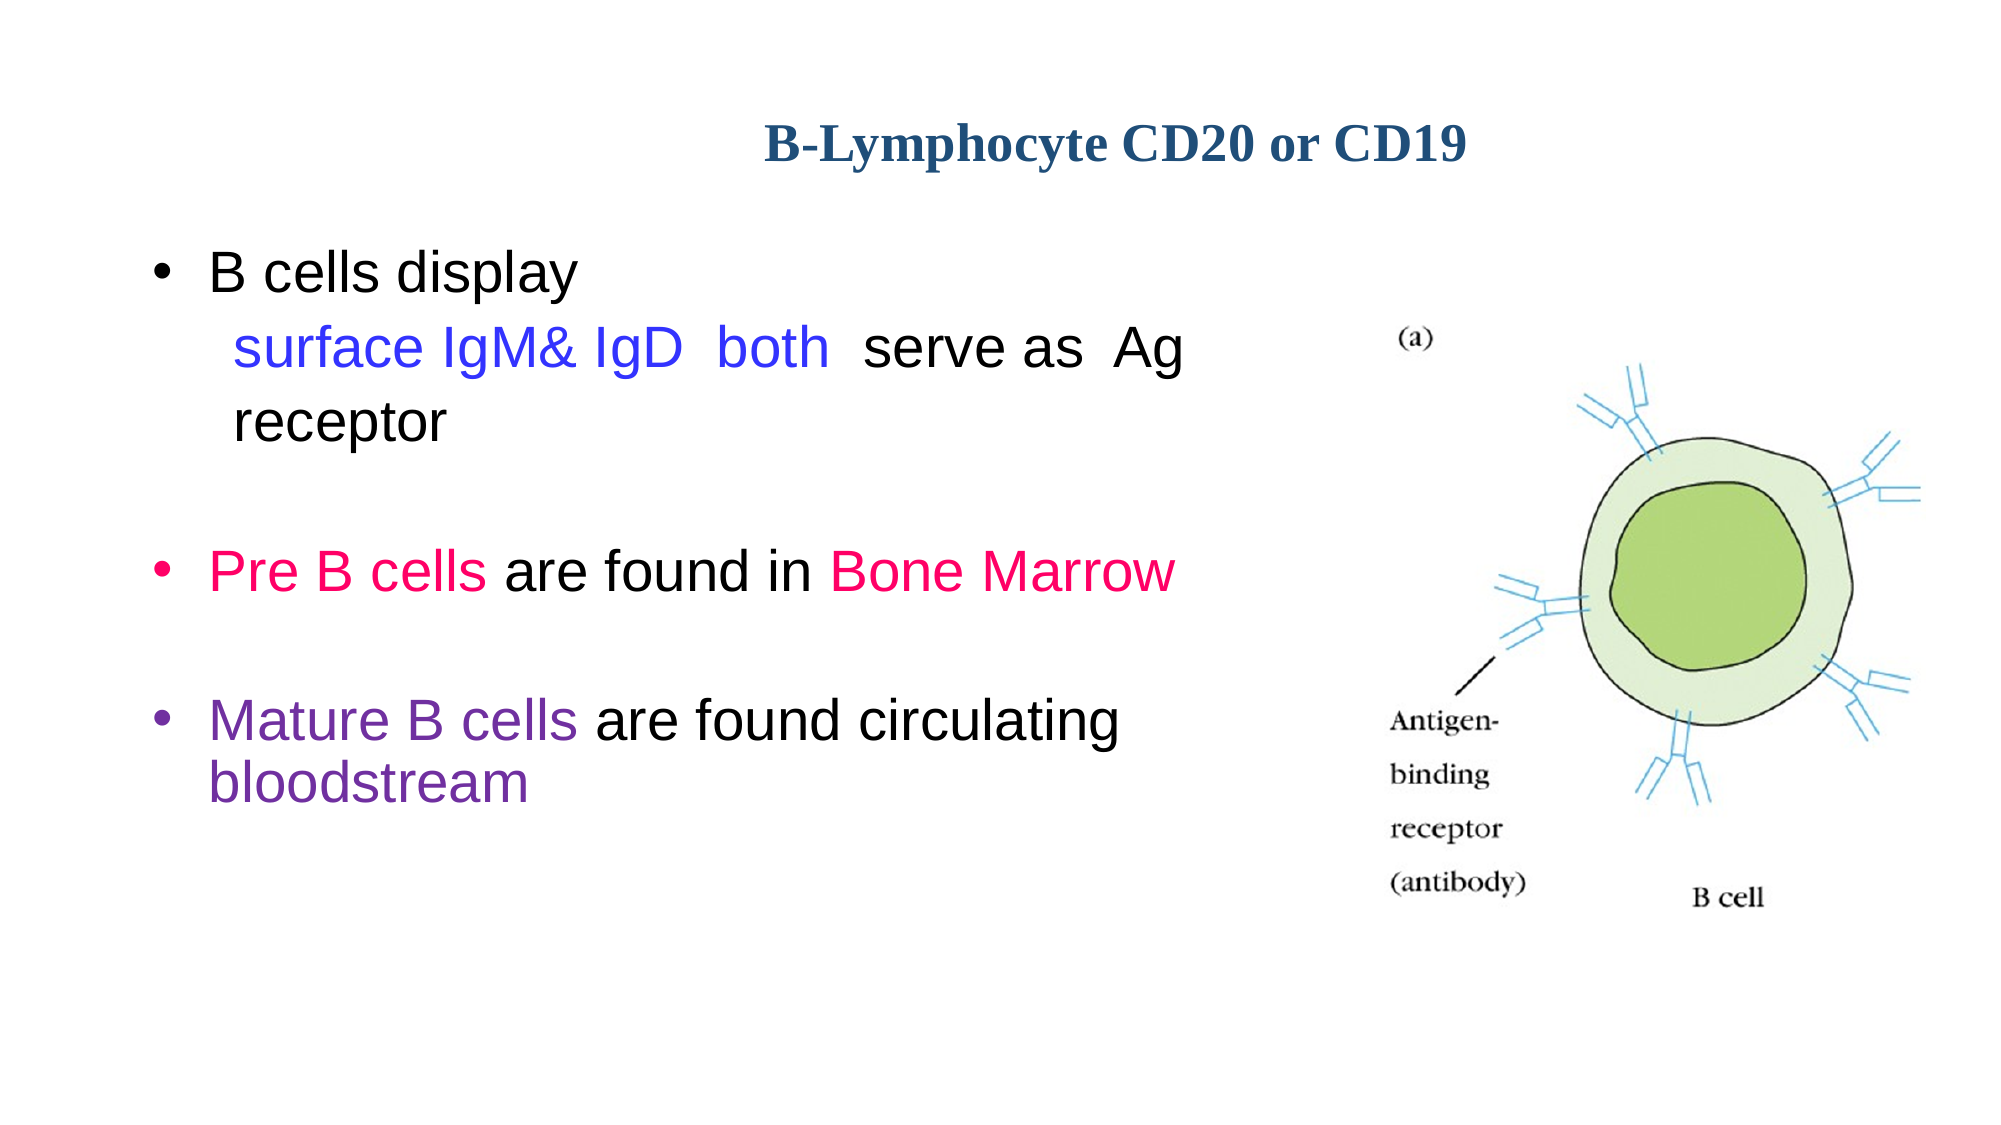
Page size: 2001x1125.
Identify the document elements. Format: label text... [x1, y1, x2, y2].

list B-Lymphocyte CD20 or CD19 [688, 67, 1535, 182]
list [1383, 314, 1926, 920]
list B cells display surface IgM& IgD both serve as Ag receptor Pre B cells are found in Bone Marrow Mature B cells are found circulating bloodstream [137, 235, 1384, 1016]
